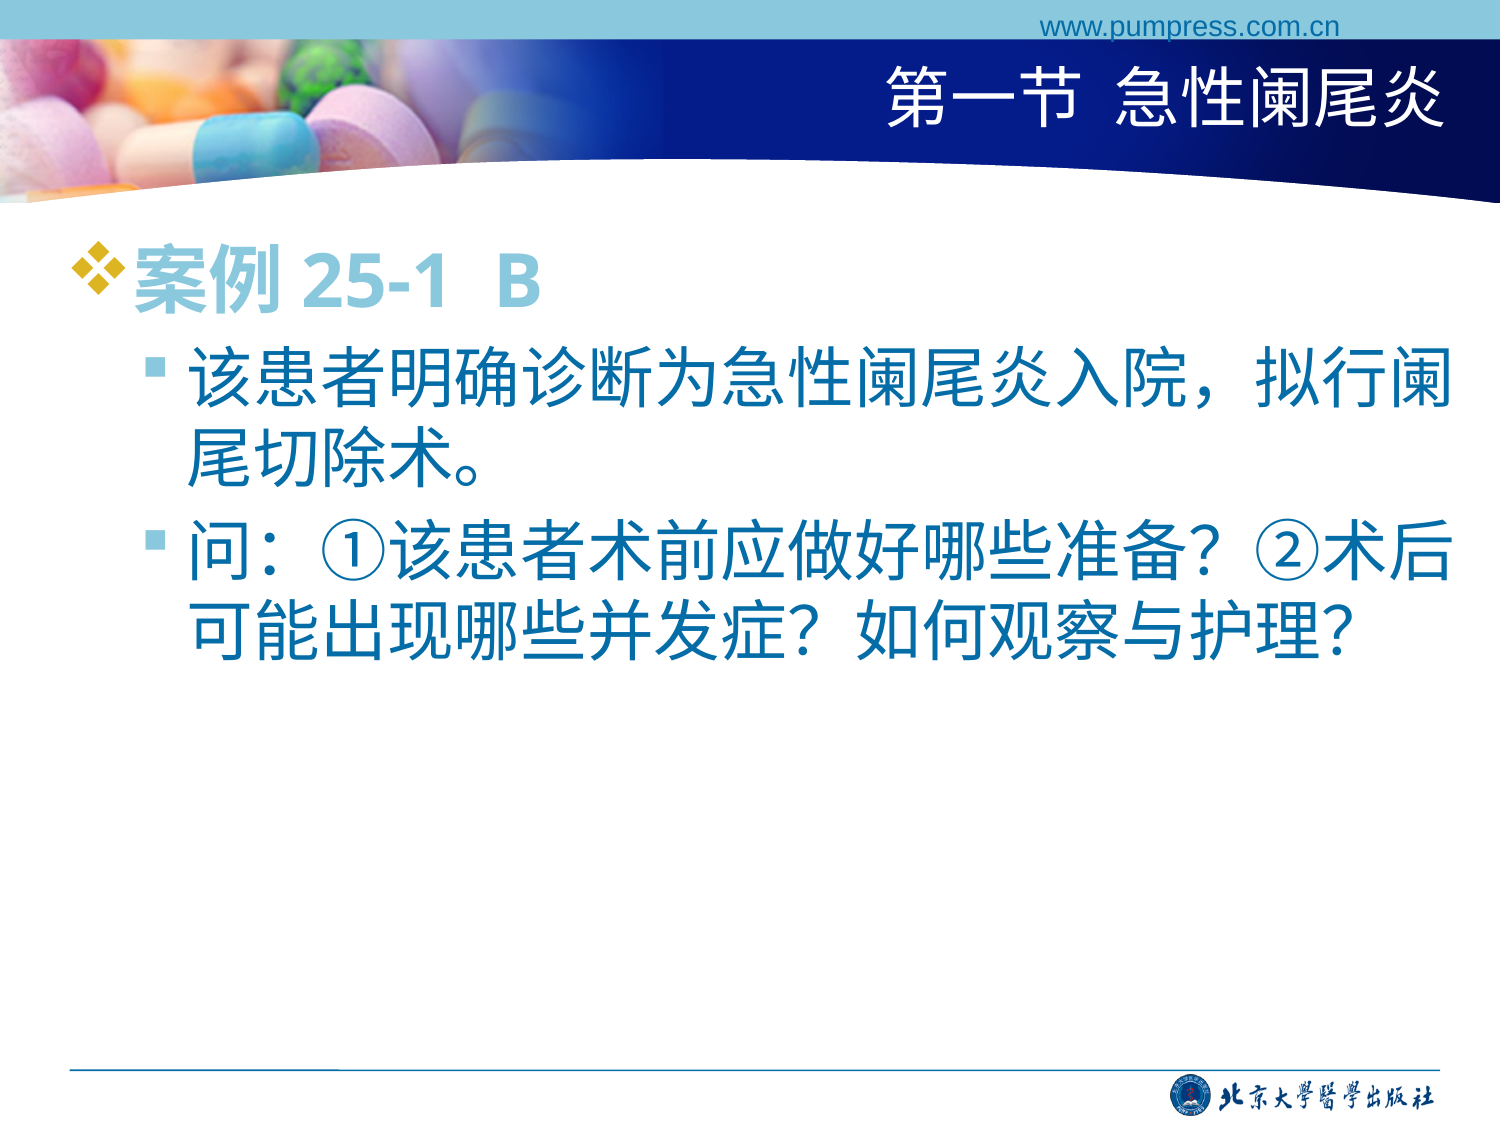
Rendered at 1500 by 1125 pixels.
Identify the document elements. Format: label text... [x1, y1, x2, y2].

list 案例25-1 B 该患者明确诊断为急性阑尾炎入院，拟行阑尾切除术。 问：①该患者术前应做好哪些准备？②术后可能出现哪些并发症？如何观察与护理？ [49, 224, 1471, 1026]
picture [1170, 1074, 1436, 1118]
picture [0, 40, 1500, 203]
title 第一节 急性阑尾炎 [137, 49, 1463, 143]
slide_number www.pumpress.com.cn [1025, 0, 1463, 38]
